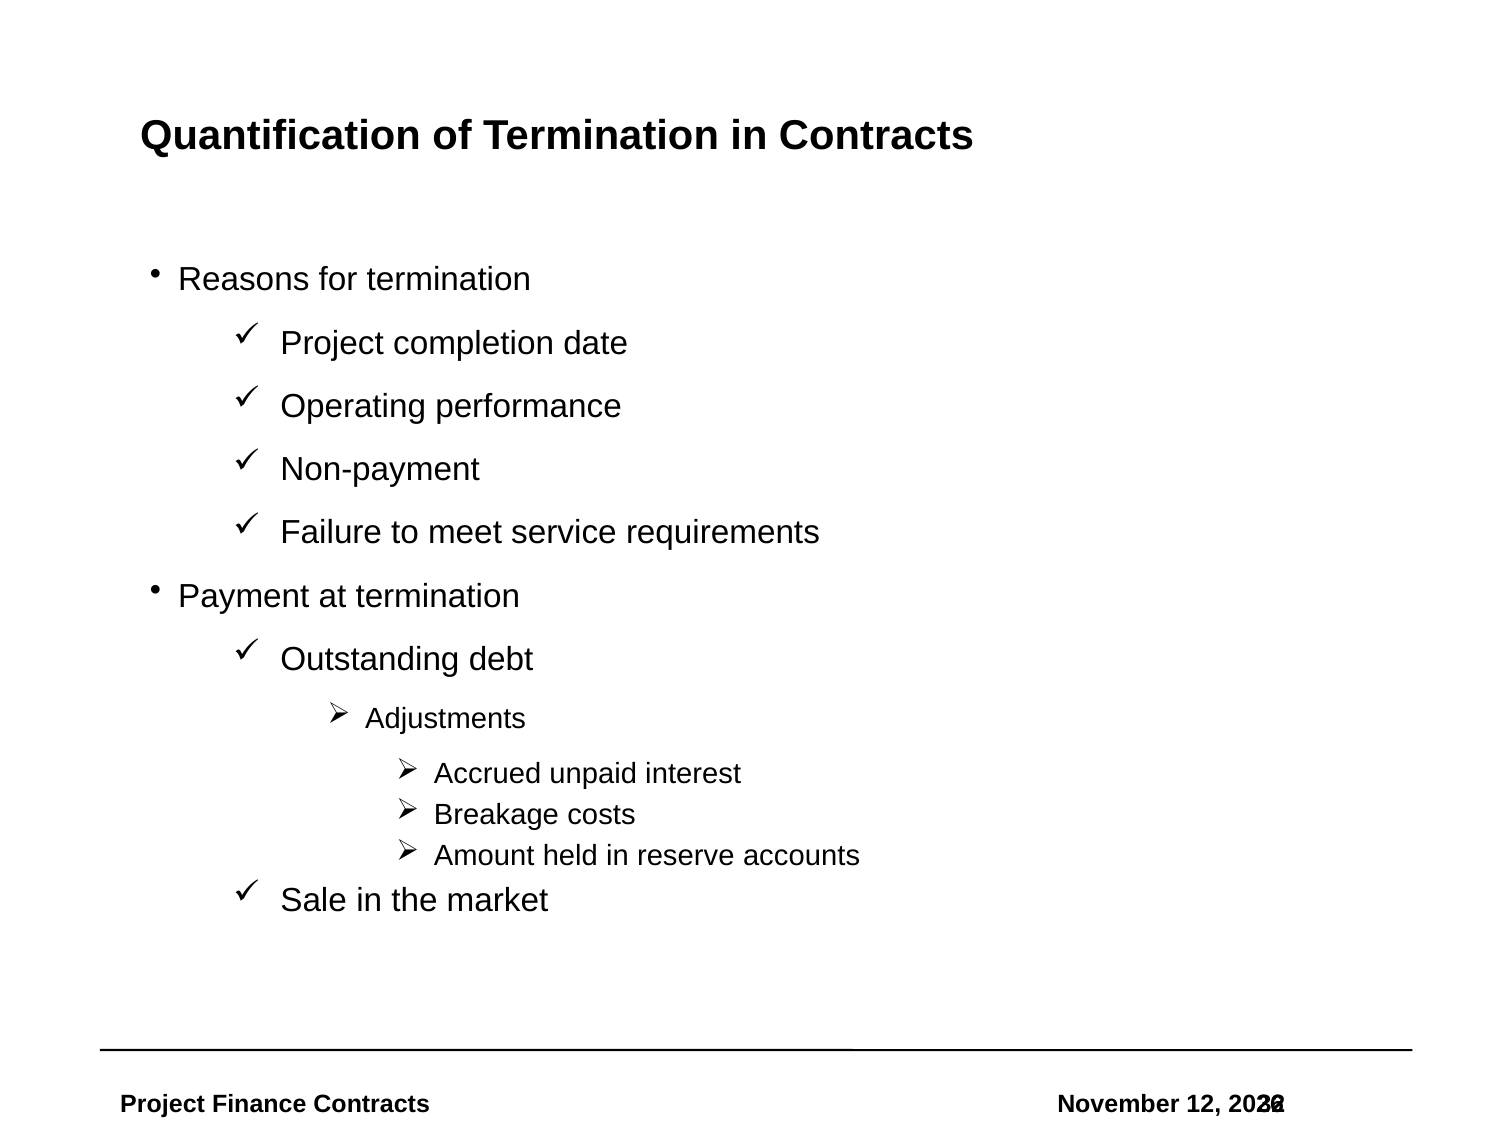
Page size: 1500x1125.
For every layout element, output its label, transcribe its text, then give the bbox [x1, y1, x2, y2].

list Reasons for termination Project completion date Operating performance Non-payment Failure to meet service requirements Payment at termination Outstanding debt Adjustments Accrued unpaid interest Breakage costs Amount held in reserve accounts Sale in the market [124, 249, 1376, 1001]
title Quantification of Termination in Contracts [124, 99, 1288, 226]
